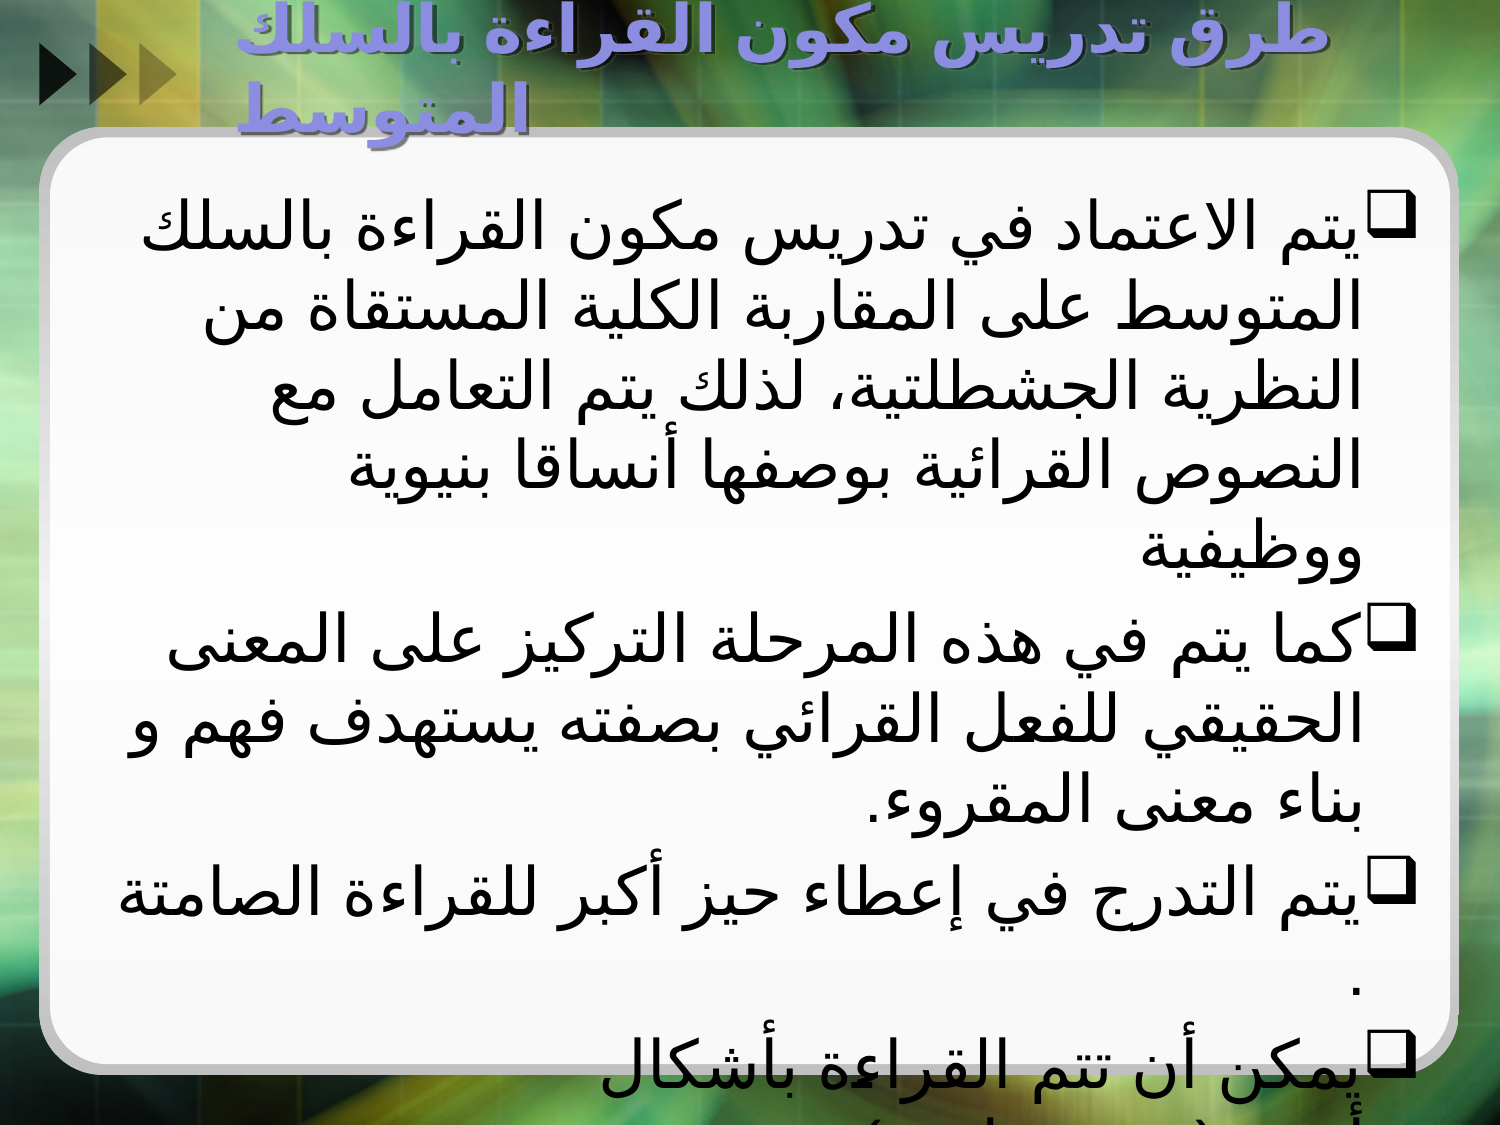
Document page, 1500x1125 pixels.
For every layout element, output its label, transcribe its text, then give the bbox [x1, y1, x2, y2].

picture [0, 0, 1500, 1125]
list يتم الاعتماد في تدريس مكون القراءة بالسلك المتوسط على المقاربة الكلية المستقاة من النظرية الجشطلتية، لذلك يتم التعامل مع النصوص القرائية بوصفها أنساقا بنيوية ووظيفية كما يتم في هذه المرحلة التركيز على المعنى الحقيقي للفعل القرائي بصفته يستهدف فهم و بناء معنى المقروء. يتم التدرج في إعطاء حيز أكبر للقراءة الصامتة . يمكن أن تتم القراءة بأشكال أخرى(مسرحيات..). [87, 174, 1438, 1038]
title طرق تدريس مكون القراءة بالسلك المتوسط [218, 54, 1469, 147]
